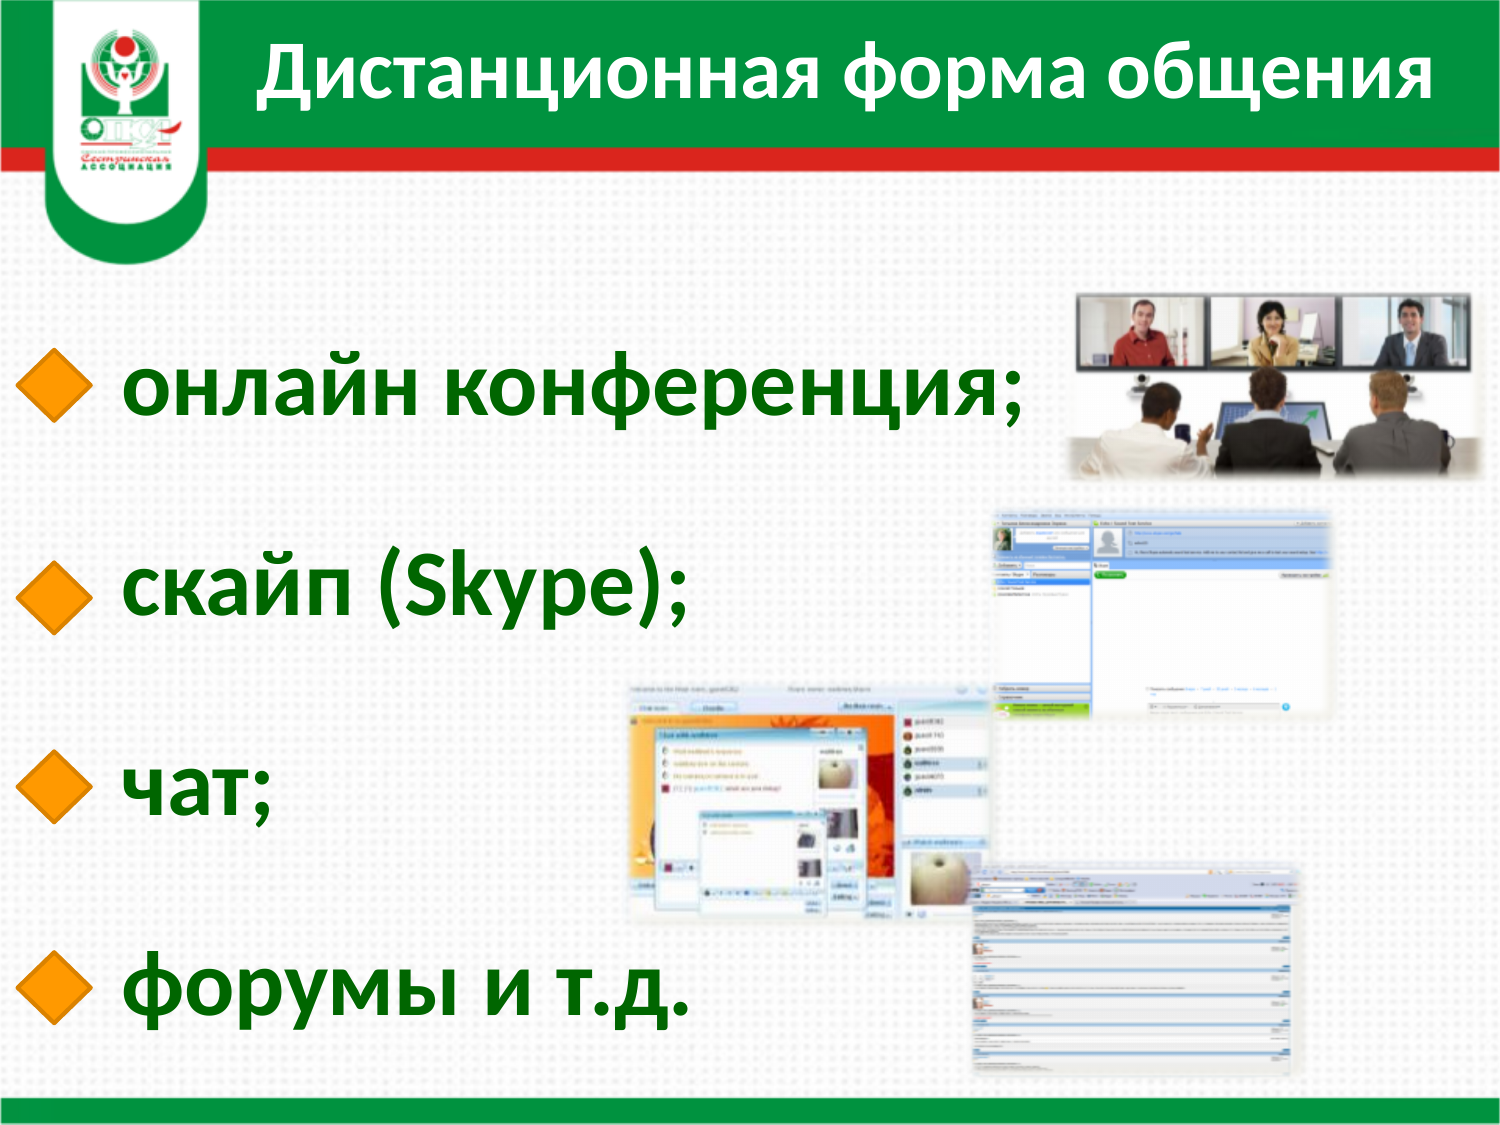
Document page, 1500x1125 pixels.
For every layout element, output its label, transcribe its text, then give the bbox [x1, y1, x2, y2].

picture [0, 0, 1500, 1125]
text_box [15, 950, 93, 1026]
text_box [15, 347, 93, 423]
text_box Дистанционная форма общения [241, 7, 1452, 123]
text_box [15, 560, 93, 636]
text_box онлайн конференция; cкайп (Skype); чат; форумы и т.д. [106, 314, 1042, 1042]
text_box [15, 749, 93, 825]
